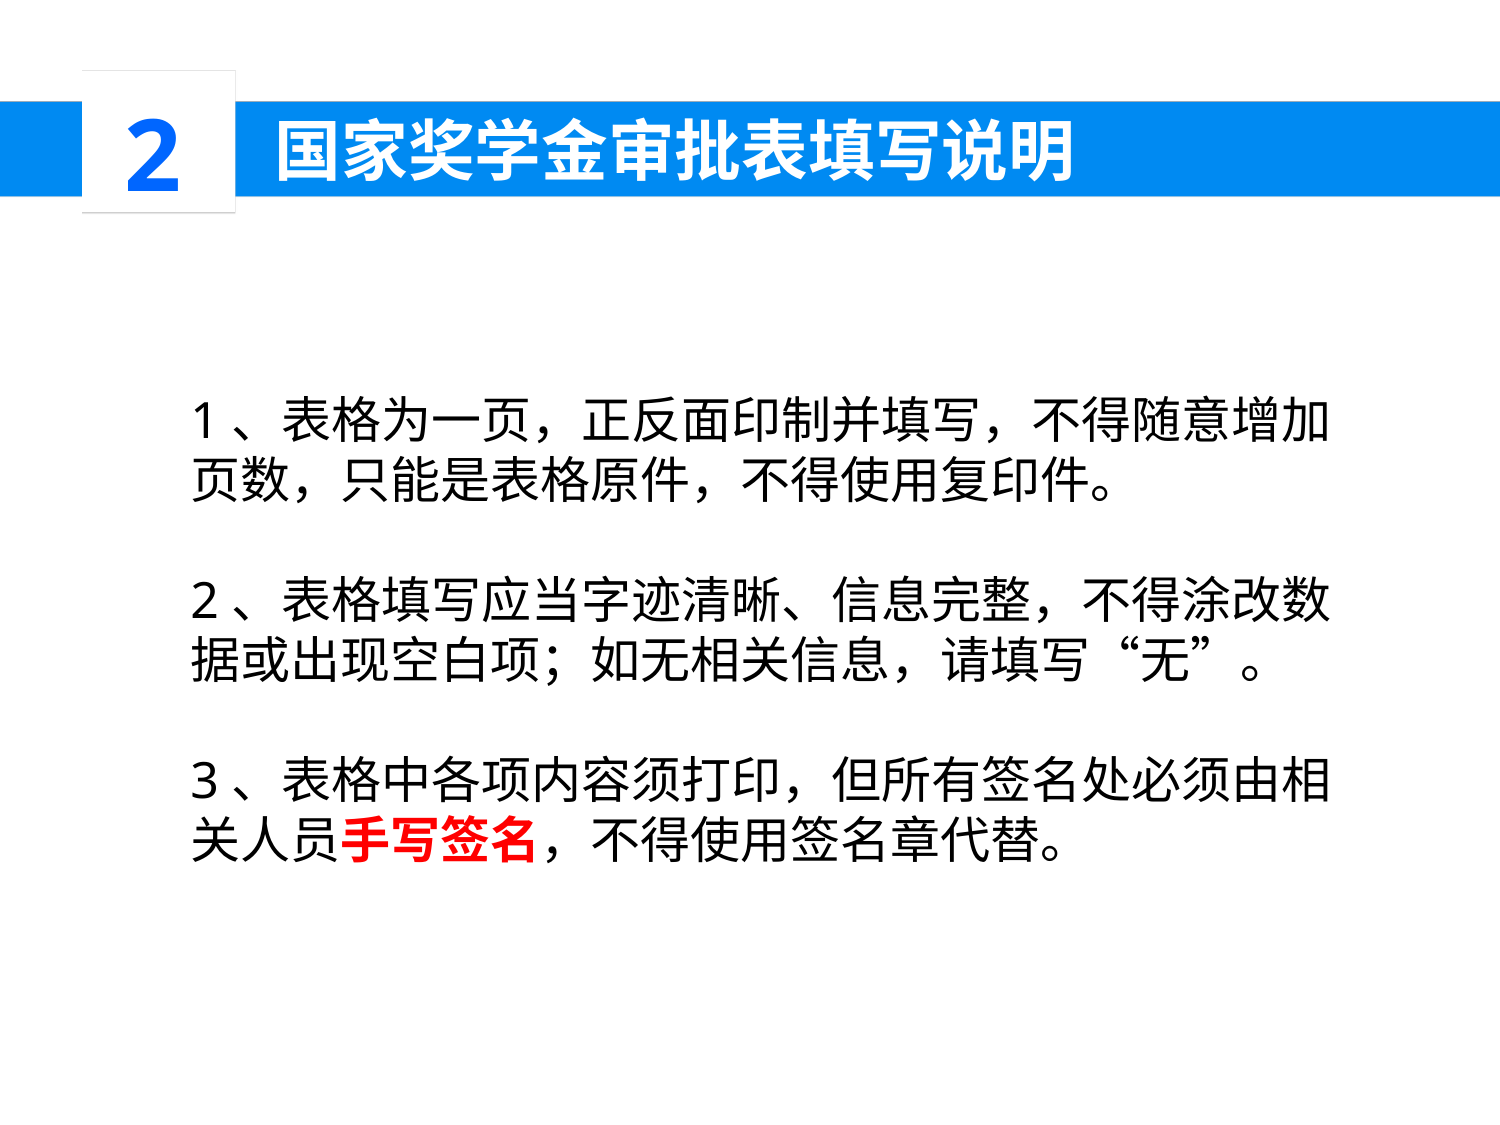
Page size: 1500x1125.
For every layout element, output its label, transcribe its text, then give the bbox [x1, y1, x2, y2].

text_box 国家奖学金审批表填写说明 [236, 101, 1500, 197]
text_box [81, 70, 236, 220]
text_box 1、表格为一页，正反面印制并填写，不得随意增加页数，只能是表格原件，不得使用复印件。 2、表格填写应当字迹清晰、信息完整，不得涂改数据或出现空白项；如无相关信息，请填写“无”。 3、表格中各项内容须打印，但所有签名处必须由相关人员手写签名，不得使用签名章代替。 [175, 246, 1393, 876]
text_box 国家奖学金审批表填写说明 [0, 101, 81, 197]
